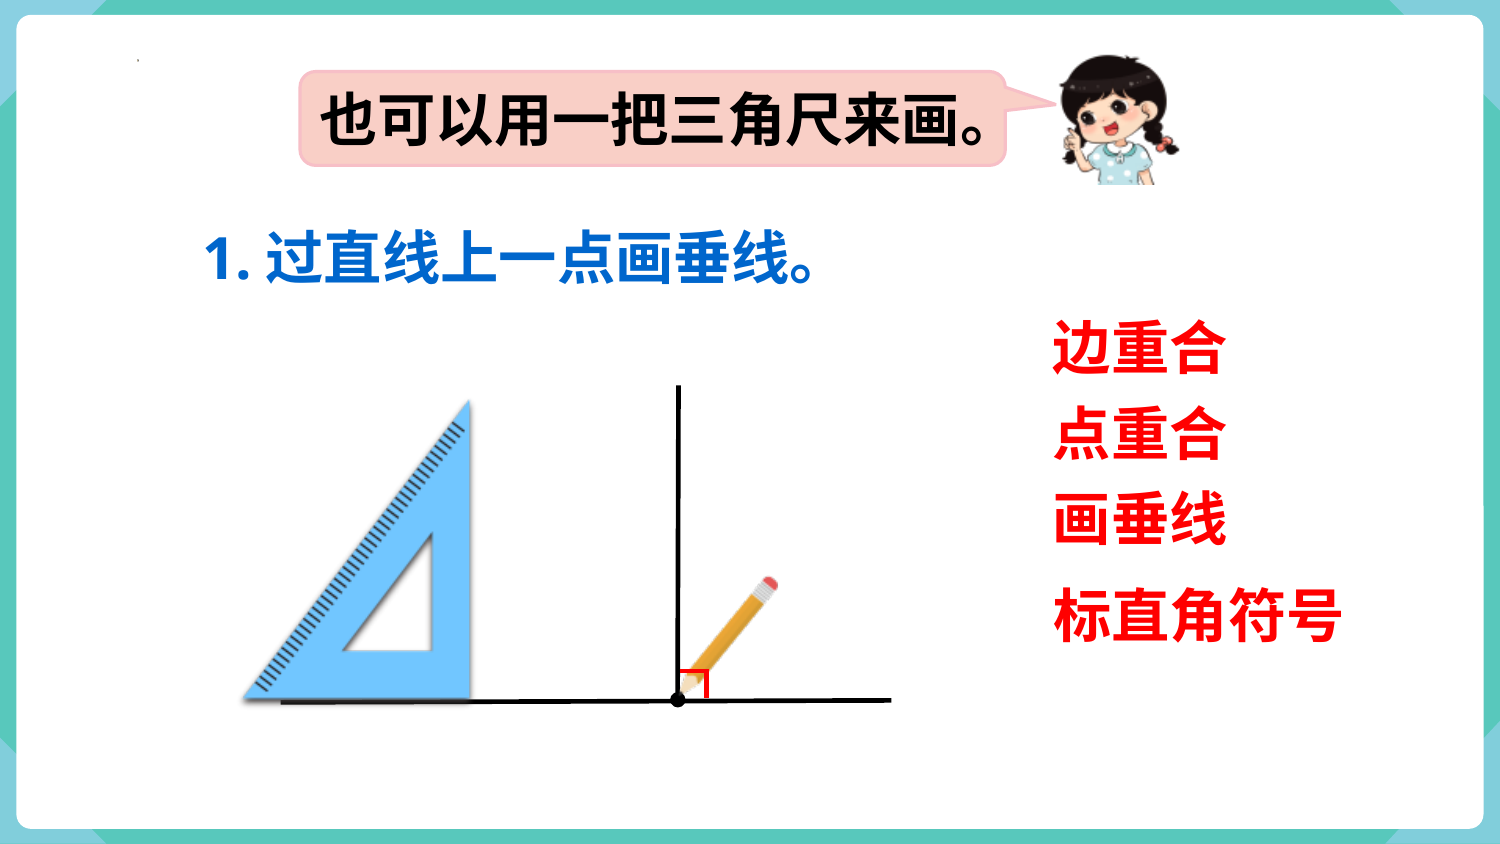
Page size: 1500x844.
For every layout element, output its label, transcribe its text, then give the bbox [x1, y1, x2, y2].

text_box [299, 49, 1184, 185]
text_box 标直角符号 [1038, 571, 1360, 657]
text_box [592, 692, 643, 708]
picture [162, 328, 592, 778]
text_box 画垂线 [1038, 474, 1243, 560]
picture [643, 549, 822, 729]
text_box 点重合 [1038, 389, 1243, 474]
text_box 1.过直线上一点画垂线。 [187, 209, 1060, 304]
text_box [822, 692, 892, 708]
text_box 边重合 [1038, 303, 1243, 389]
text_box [679, 668, 709, 698]
